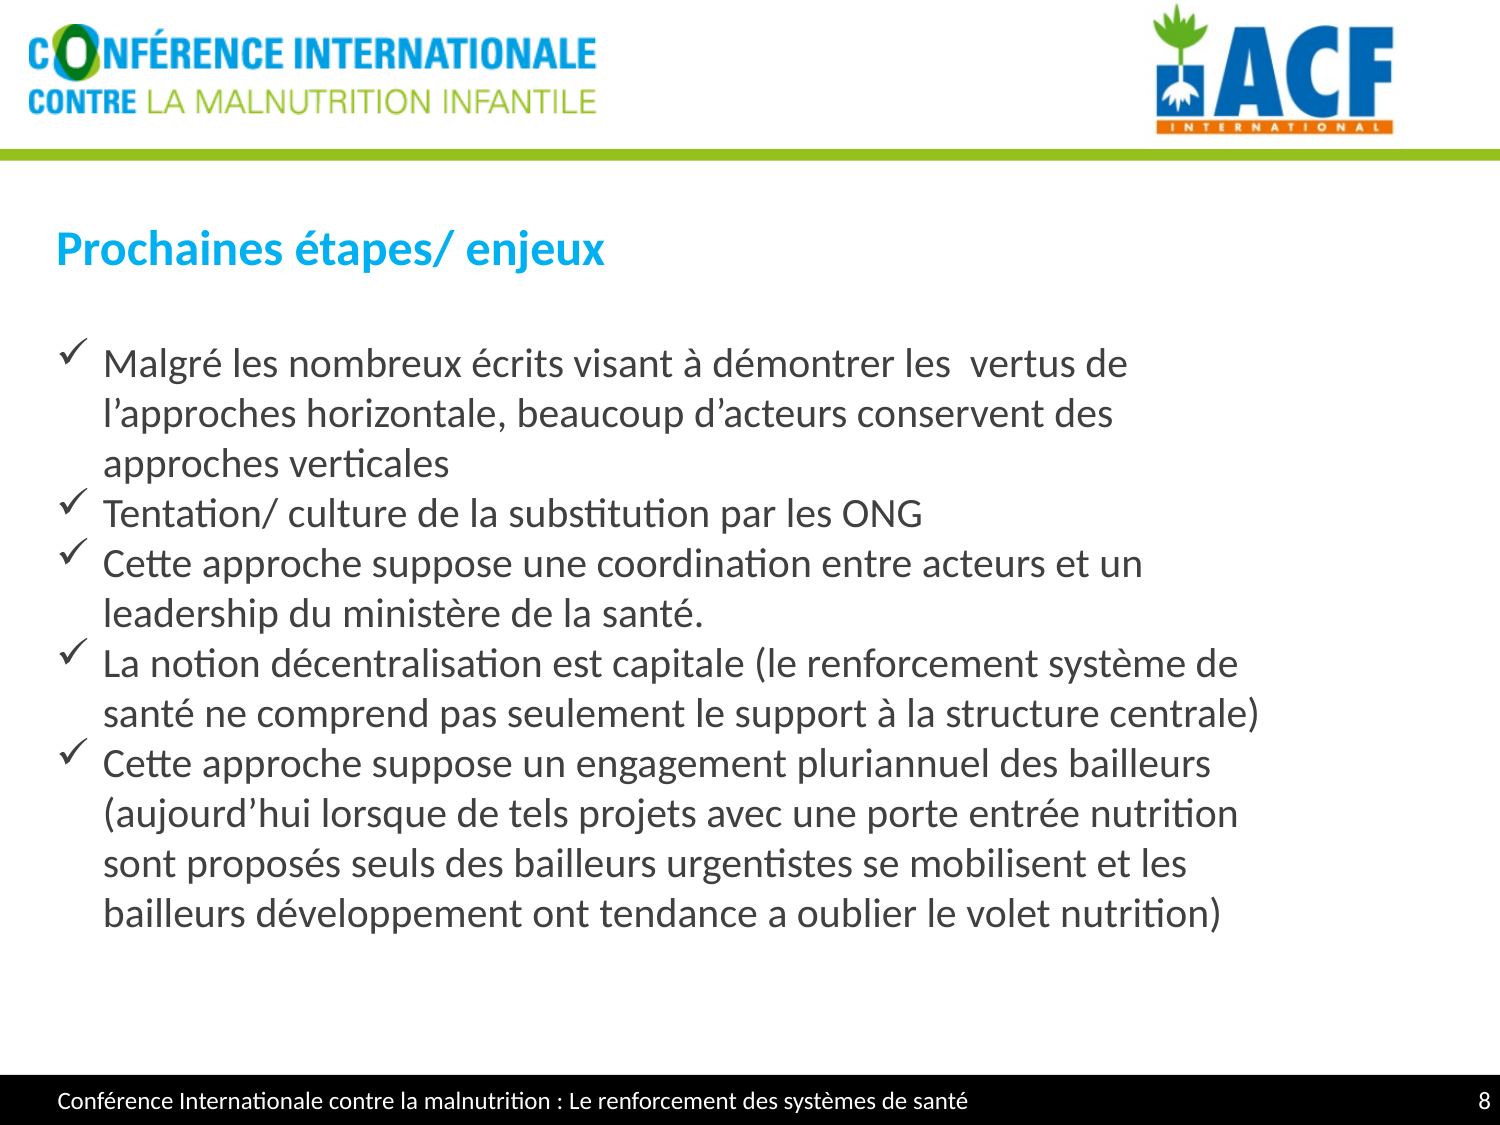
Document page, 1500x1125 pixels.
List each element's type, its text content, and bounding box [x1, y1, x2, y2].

footer Conférence Internationale contre la malnutrition : Le renforcement des systèmes de santé [0, 1069, 1034, 1125]
slide_number 8 [1156, 1069, 1500, 1125]
picture [29, 24, 597, 115]
text_box [1034, 1073, 1156, 1125]
text_box Prochaines étapes/ enjeux Malgré les nombreux écrits visant à démontrer les vertus de l’approches horizontale, beaucoup d’acteurs conservent des approches verticales Tentation/ culture de la substitution par les ONG Cette approche suppose une coordination entre acteurs et un leadership du ministère de la santé. La notion décentralisation est capitale (le renforcement système de santé ne comprend pas seulement le support à la structure centrale) Cette approche suppose un engagement pluriannuel des bailleurs (aujourd’hui lorsque de tels projets avec une porte entrée nutrition sont proposés seuls des bailleurs urgentistes se mobilisent et les bailleurs développement ont tendance a oublier le volet nutrition) [41, 208, 1306, 988]
picture [1144, 0, 1401, 150]
text_box [0, 147, 1500, 163]
